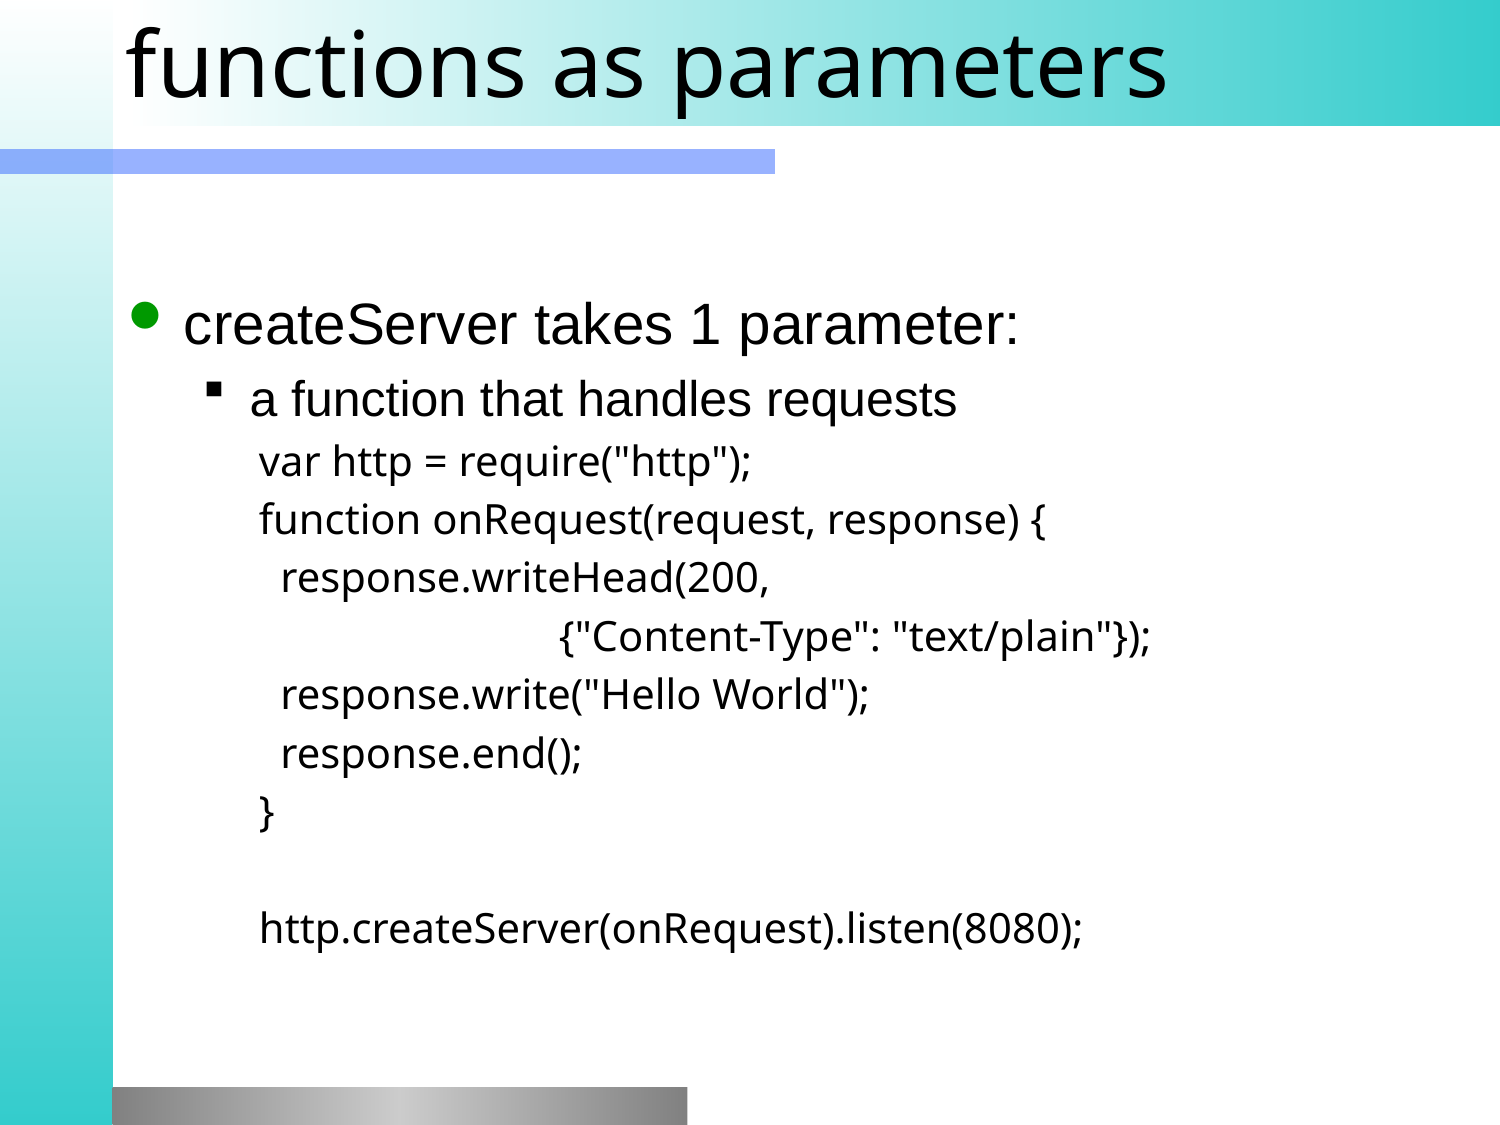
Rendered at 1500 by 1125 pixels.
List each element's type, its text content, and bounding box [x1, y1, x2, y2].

list createServer takes 1 parameter: a function that handles requests var http = require("http"); function onRequest(request, response) { response.writeHead(200, {"Content-Type": "text/plain"}); response.write("Hello World"); response.end(); } http.createServer(onRequest).listen(8080); [112, 278, 1450, 1073]
title functions as parameters [110, 0, 1424, 126]
